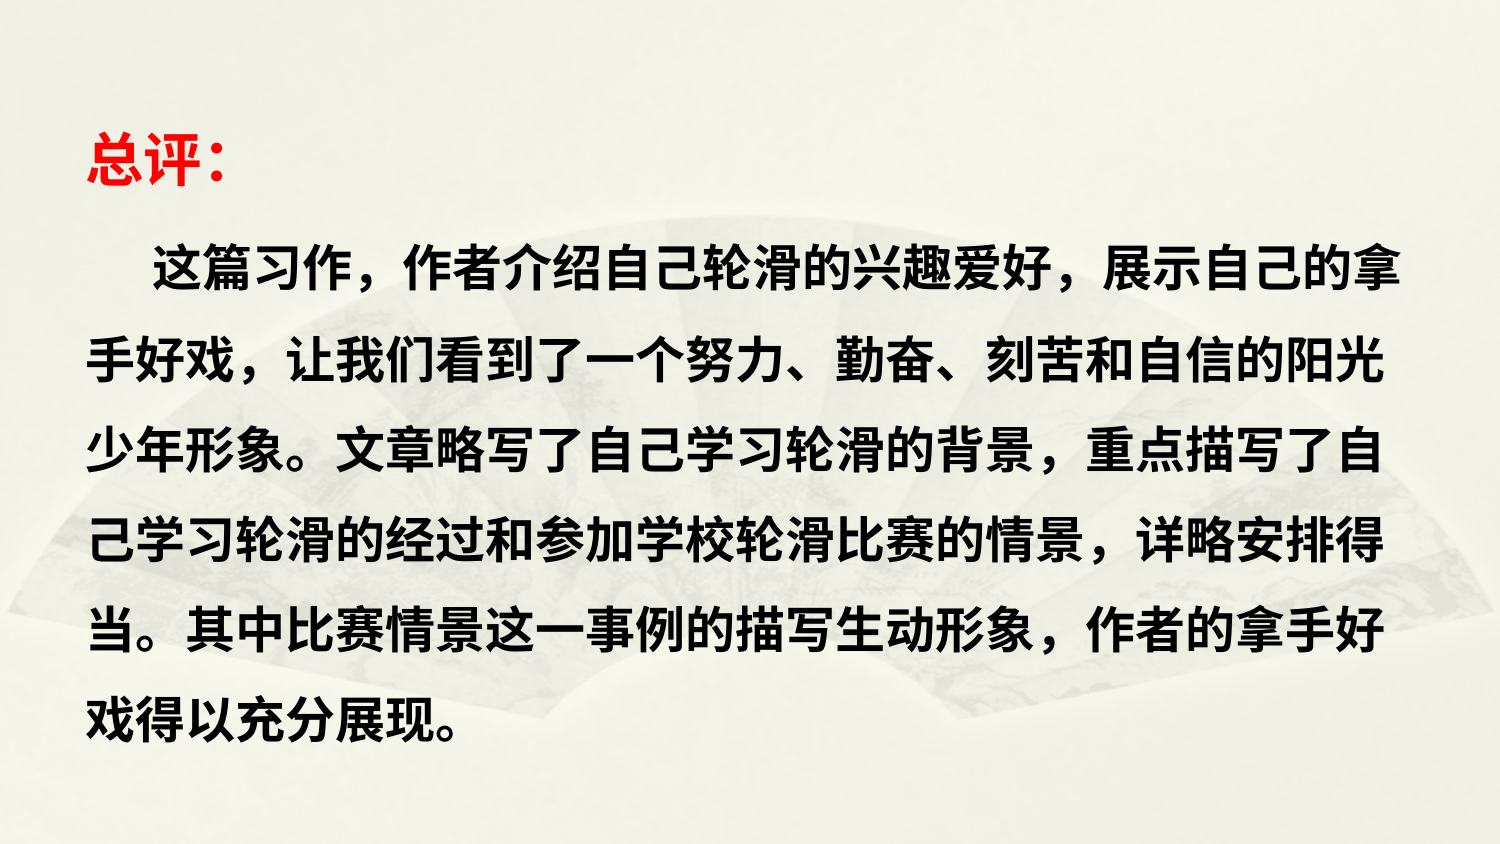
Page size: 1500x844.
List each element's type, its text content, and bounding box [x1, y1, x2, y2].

text_box 总评： 这篇习作，作者介绍自己轮滑的兴趣爱好，展示自己的拿手好戏，让我们看到了一个努力、勤奋、刻苦和自信的阳光少年形象。文章略写了自己学习轮滑的背景，重点描写了自己学习轮滑的经过和参加学校轮滑比赛的情景，详略安排得当。其中比赛情景这一事例的描写生动形象，作者的拿手好戏得以充分展现。 [70, 81, 1430, 756]
